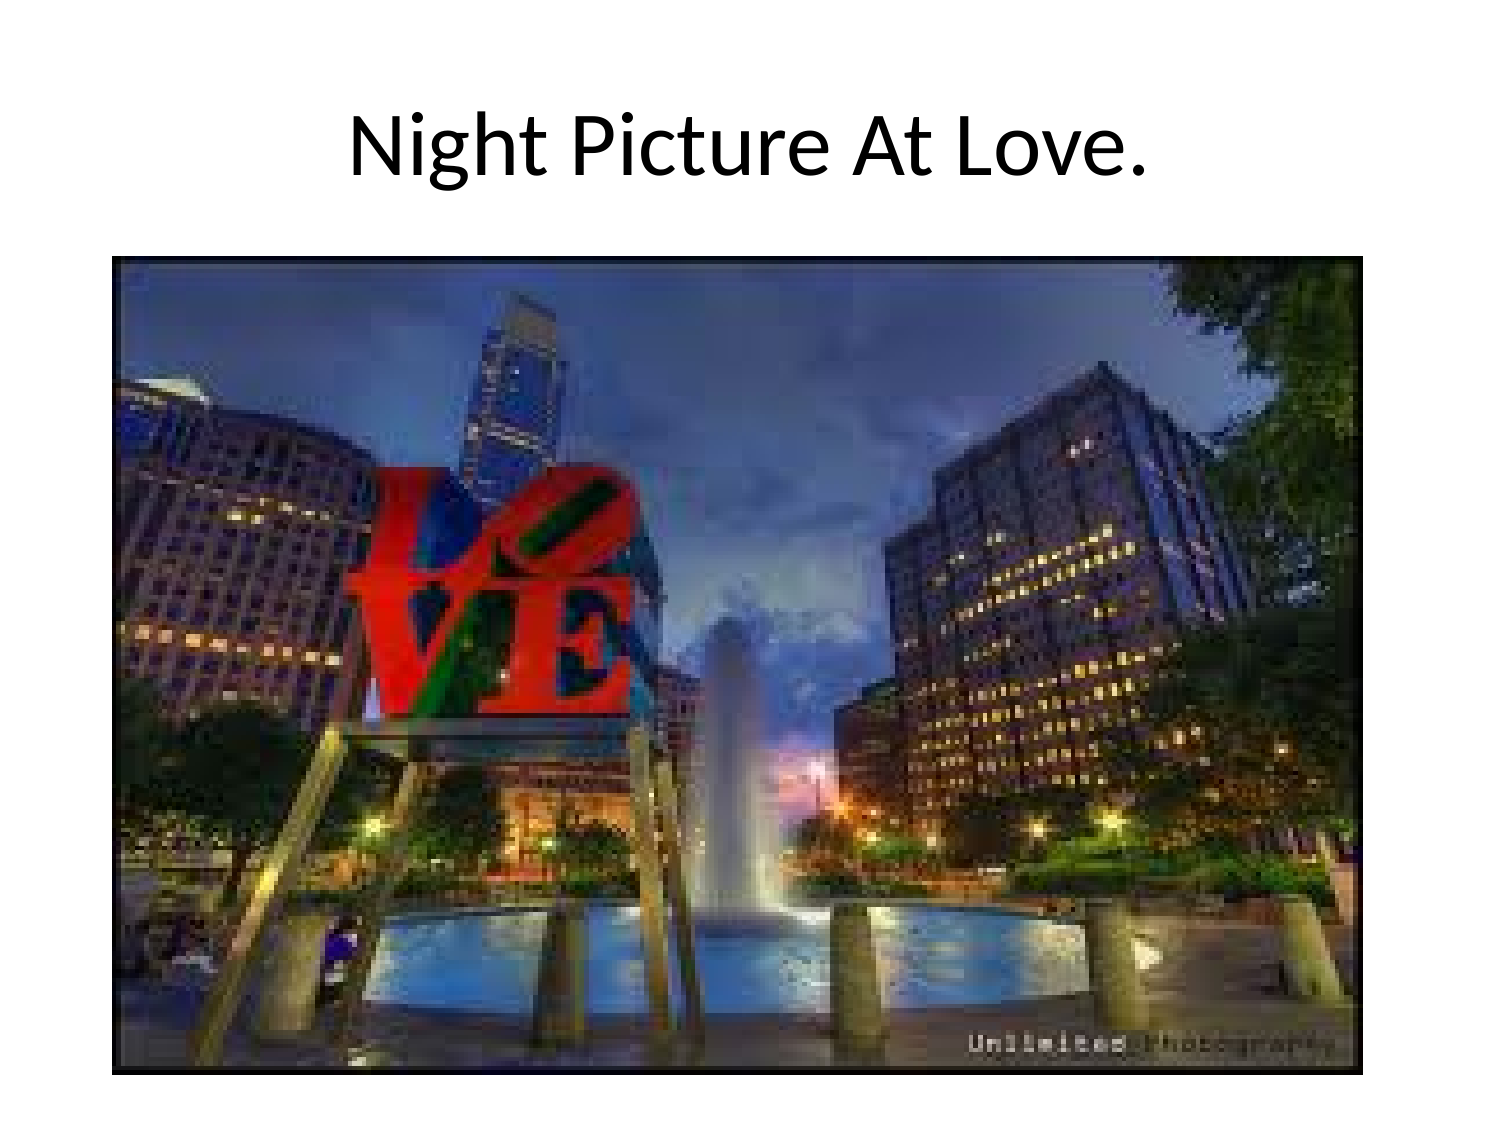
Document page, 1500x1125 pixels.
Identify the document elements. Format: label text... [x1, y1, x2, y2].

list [112, 256, 1363, 1076]
title Night Picture At Love. [75, 45, 1425, 233]
